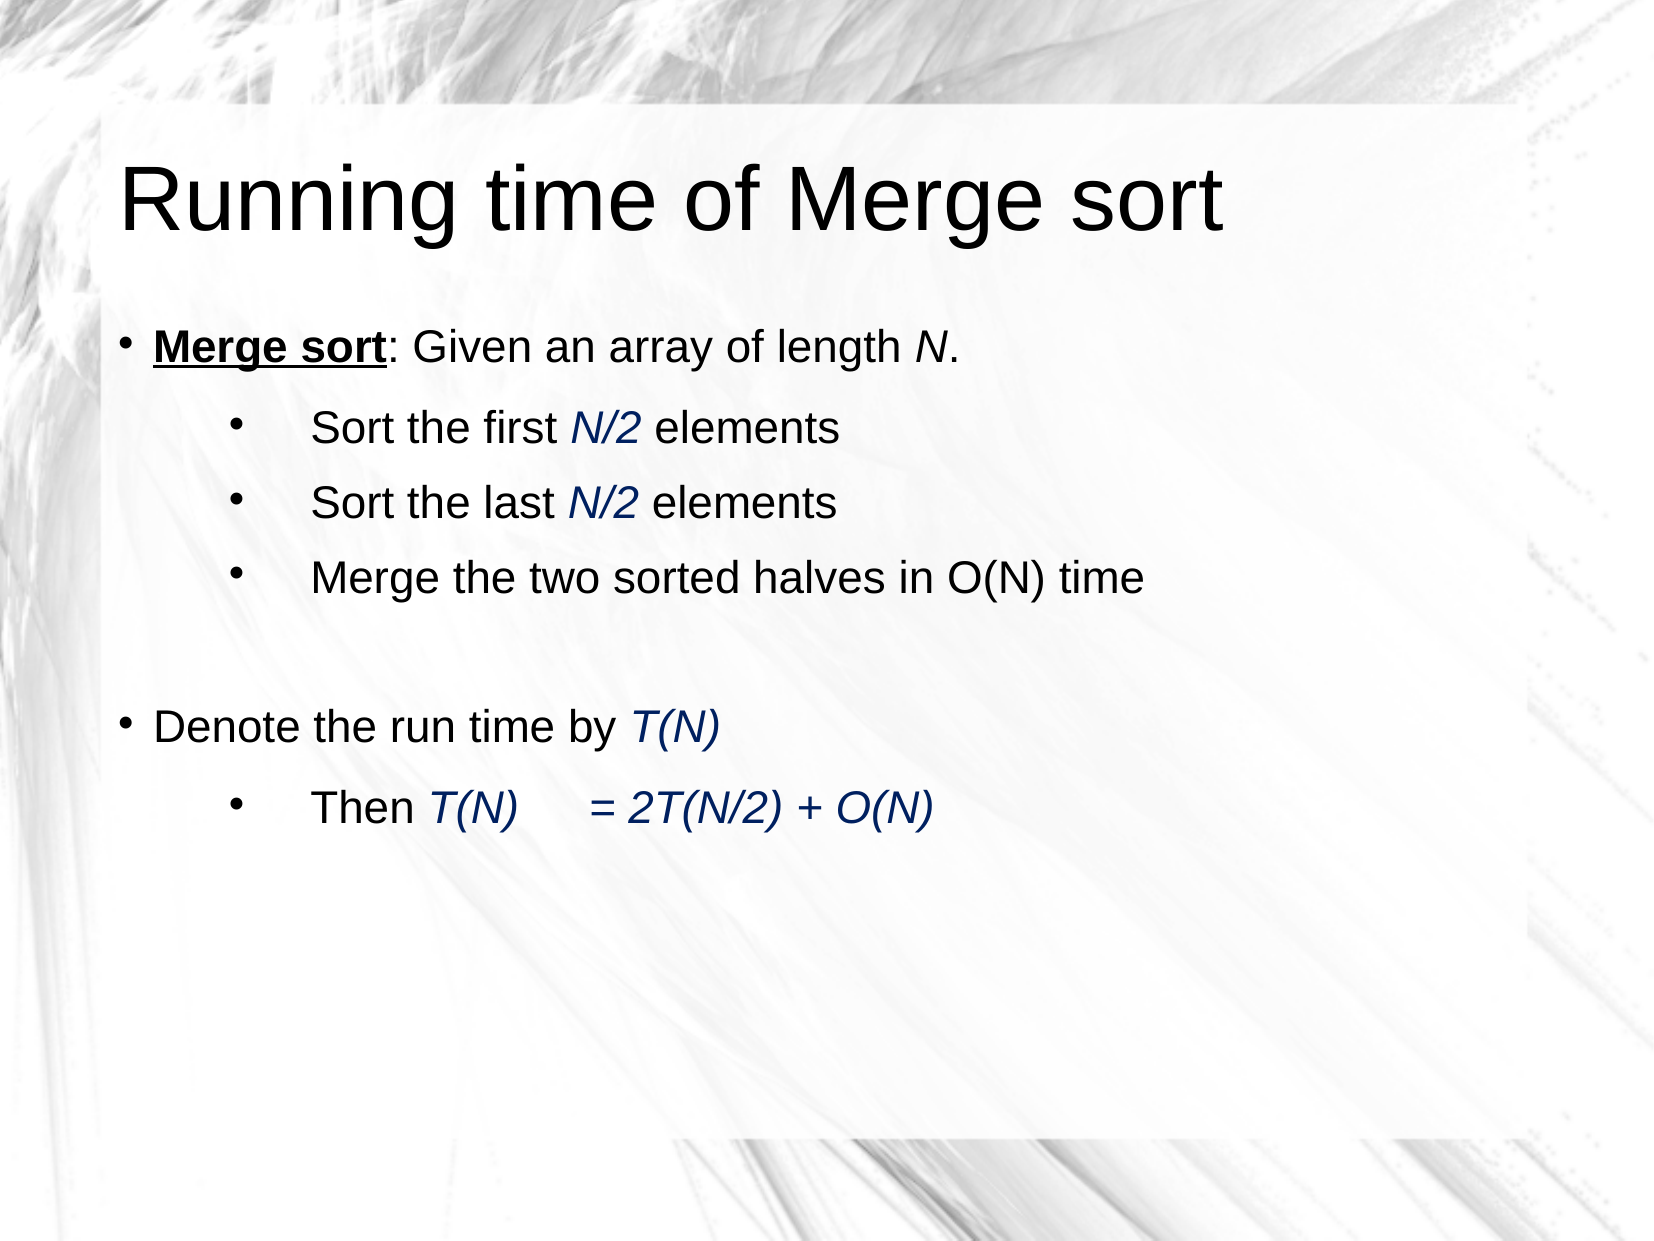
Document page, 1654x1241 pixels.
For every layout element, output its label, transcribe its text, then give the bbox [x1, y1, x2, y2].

title Running time of Merge sort [118, 112, 1506, 281]
picture [0, 0, 1654, 1241]
list Merge sort: Given an array of length N. Sort the first N/2 elements Sort the last N/2 elements Merge the two sorted halves in O(N) time Denote the run time by T(N) Then T(N) = 2T(N/2) + O(N) [118, 319, 1571, 1109]
